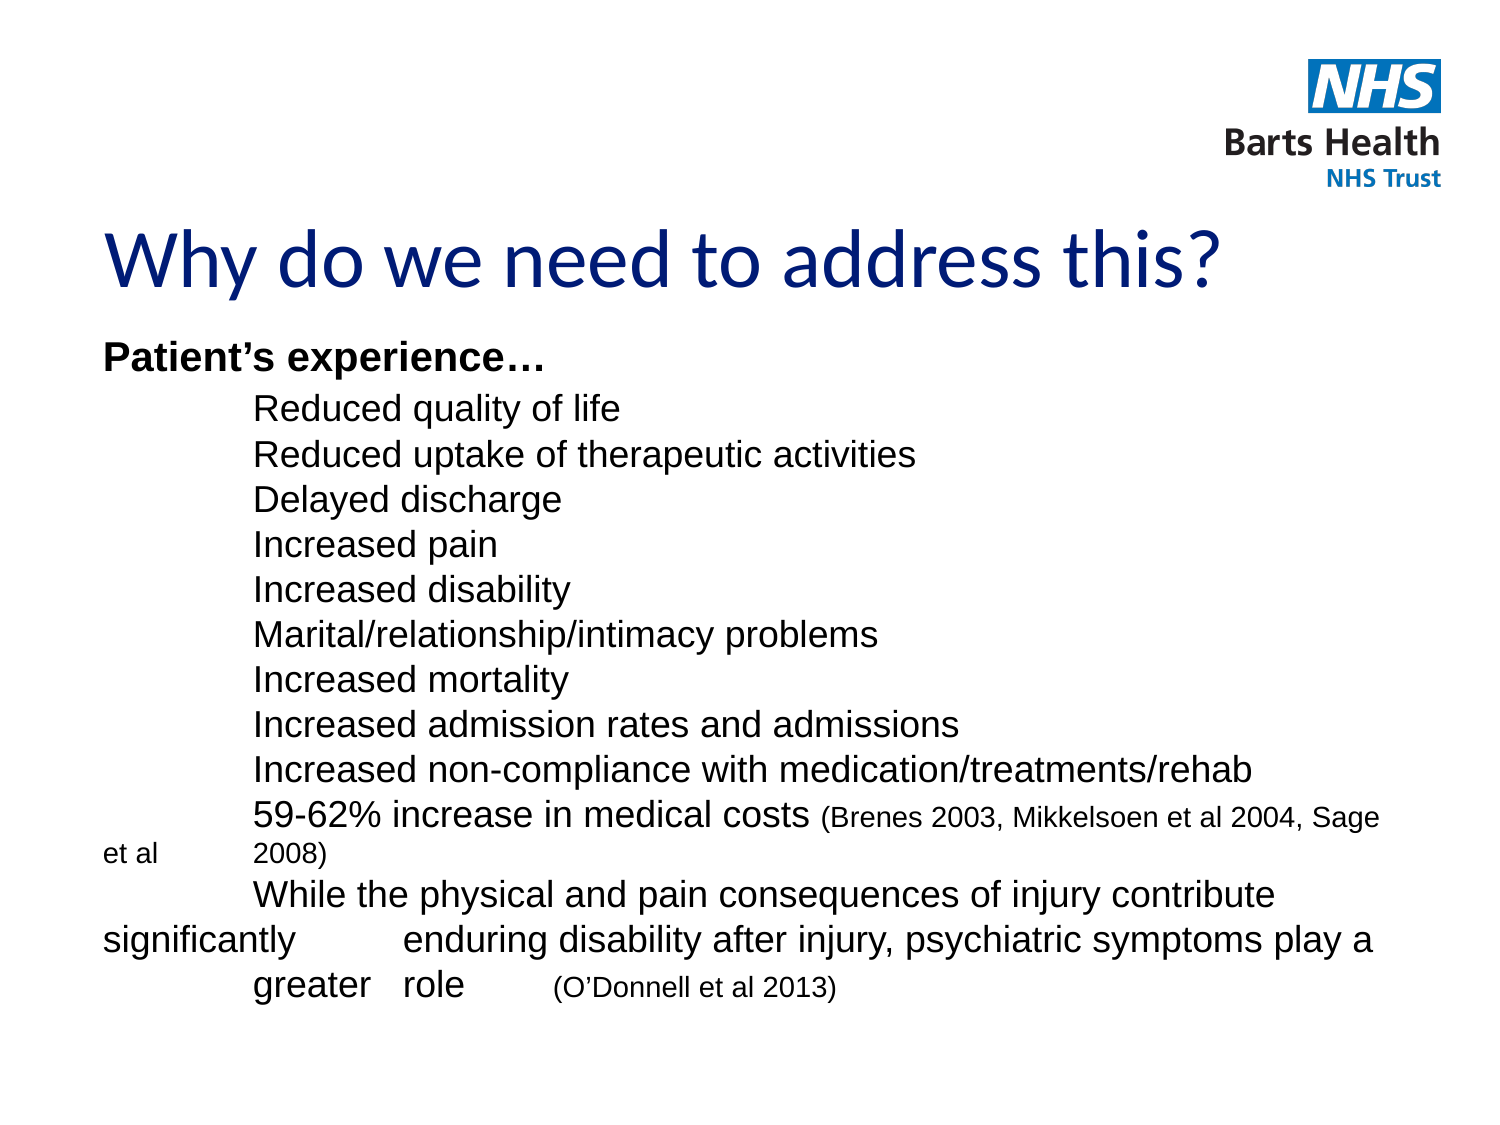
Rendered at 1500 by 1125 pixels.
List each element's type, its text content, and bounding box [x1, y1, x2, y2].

picture [1226, 59, 1441, 187]
list Patient’s experience… Reduced quality of life Reduced uptake of therapeutic activities Delayed discharge Increased pain Increased disability Marital/relationship/intimacy problems Increased mortality Increased admission rates and admissions Increased non-compliance with medication/treatments/rehab 59-62% increase in medical costs (Brenes 2003, Mikkelsoen et al 2004, Sage et al 2008) While the physical and pain consequences of injury contribute significantly enduring disability after injury, psychiatric symptoms play a greater role (O’Donnell et al 2013) [102, 329, 1395, 1125]
title Why do we need to address this? [104, 204, 1393, 306]
